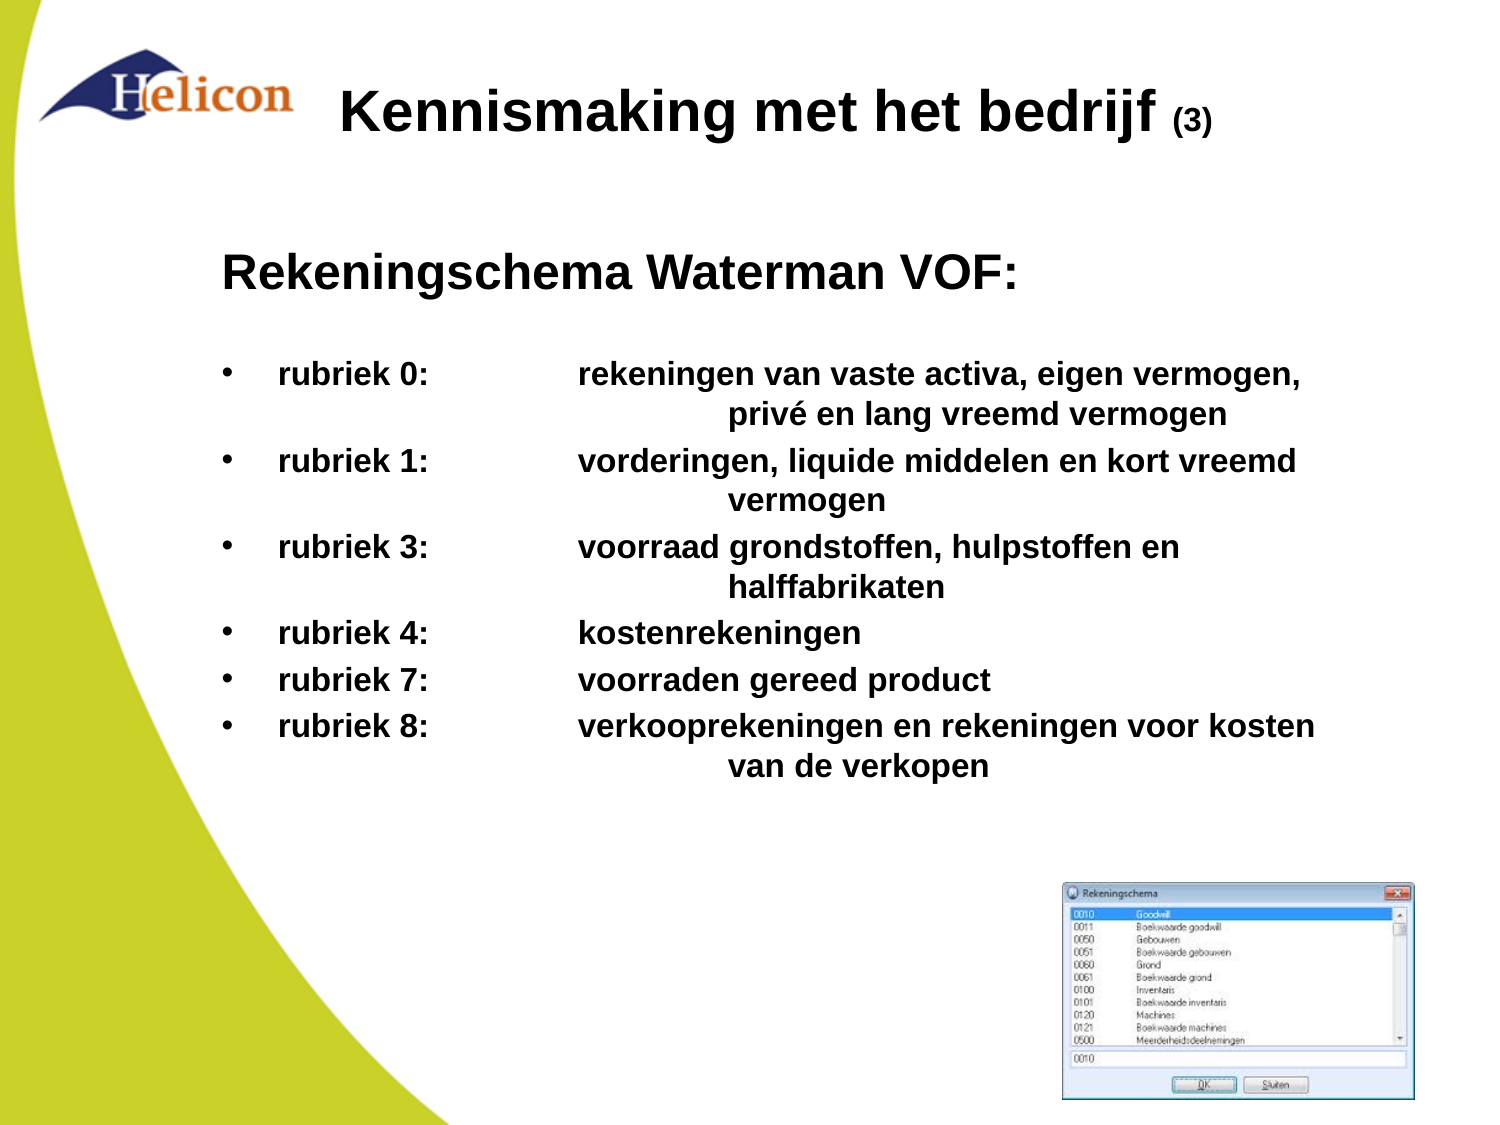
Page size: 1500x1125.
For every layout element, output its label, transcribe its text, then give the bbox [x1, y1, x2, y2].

title Kennismaking met het bedrijf (3) [324, 54, 1415, 161]
list Rekeningschema Waterman VOF: rubriek 0: rekeningen van vaste activa, eigen vermogen, privé en lang vreemd vermogen rubriek 1: vorderingen, liquide middelen en kort vreemd vermogen rubriek 3: voorraad grondstoffen, hulpstoffen en halffabrikaten rubriek 4: kostenrekeningen rubriek 7: voorraden gereed product rubriek 8: verkooprekeningen en rekeningen voor kosten van de verkopen [206, 231, 1482, 907]
picture [0, 0, 1500, 1125]
